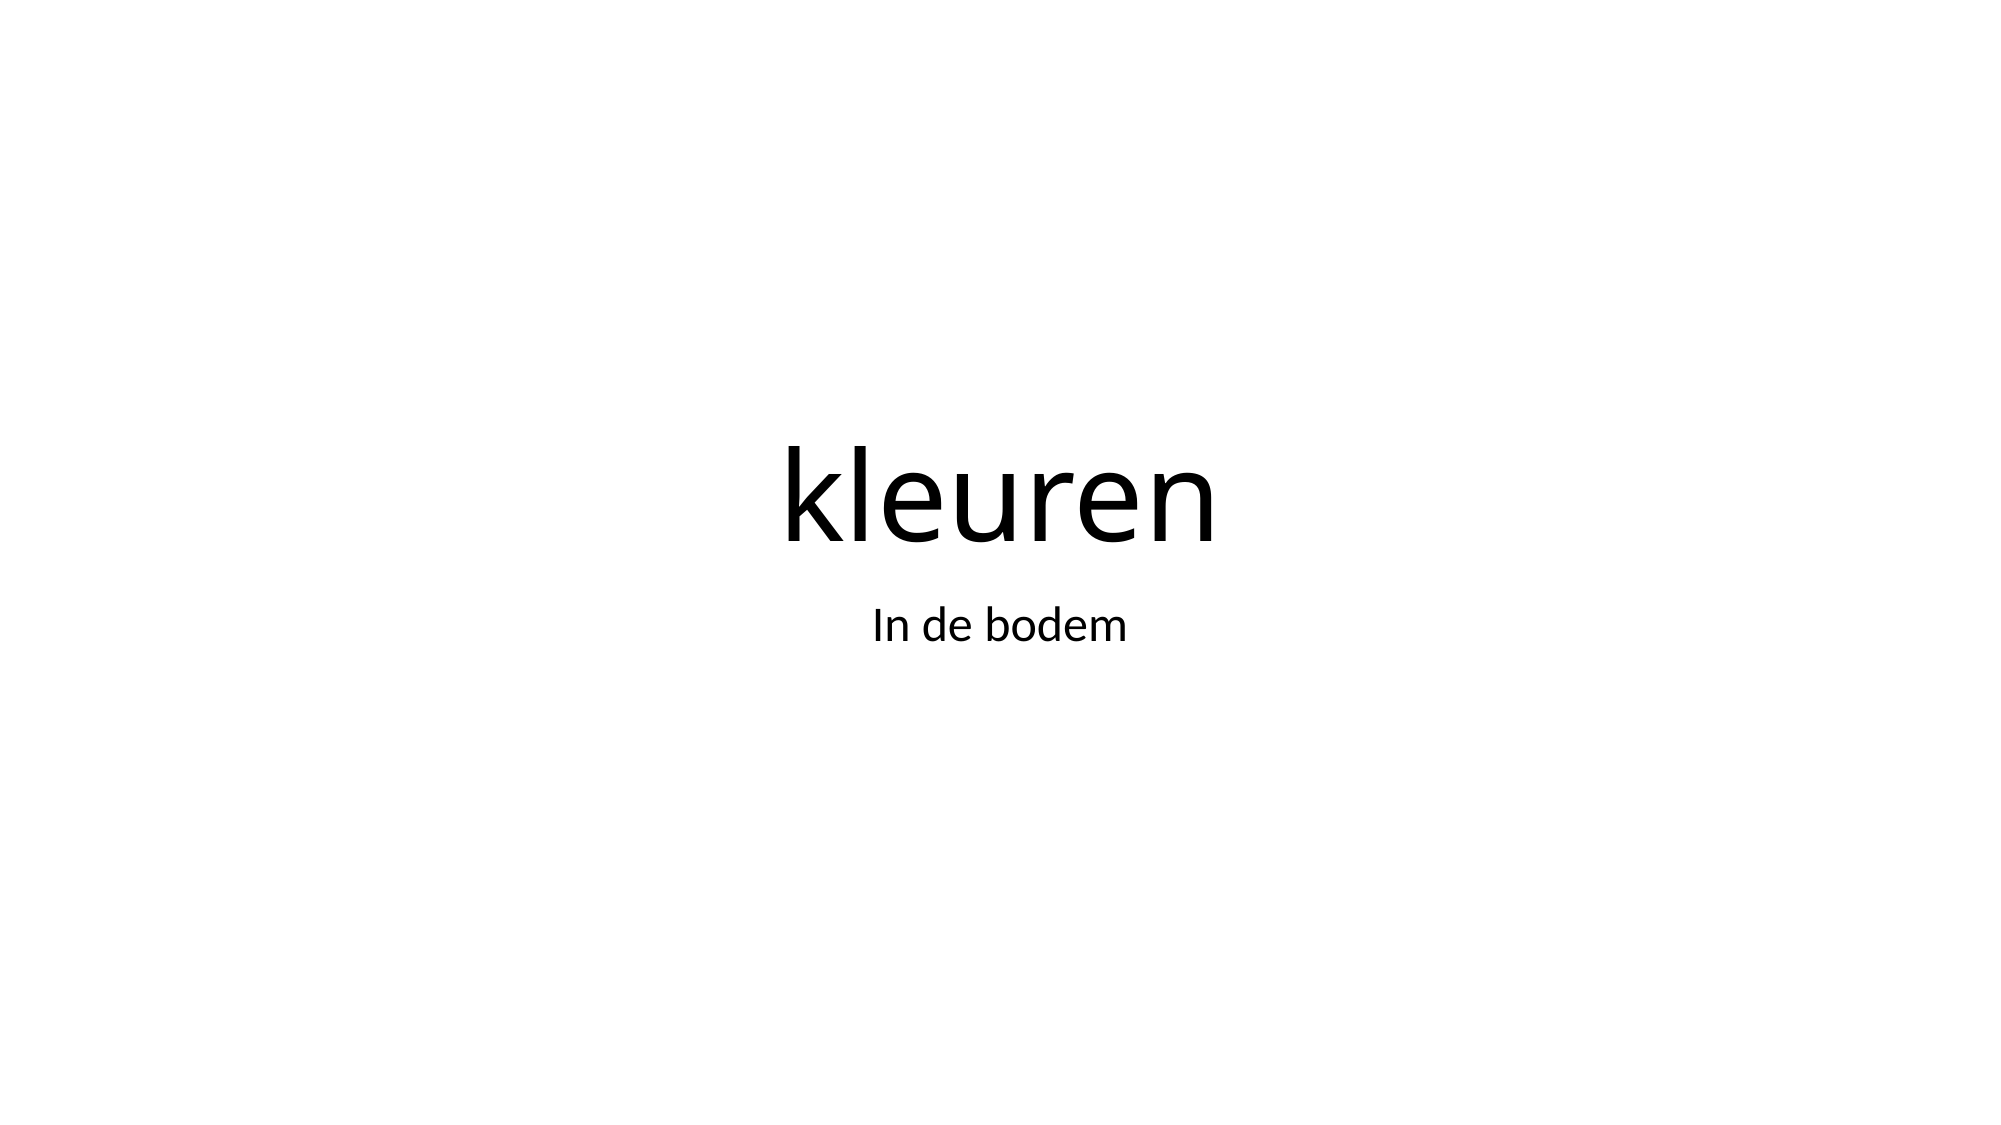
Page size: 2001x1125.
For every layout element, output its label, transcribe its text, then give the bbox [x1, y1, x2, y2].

subtitle In de bodem [249, 590, 1750, 863]
title kleuren [249, 184, 1750, 576]
